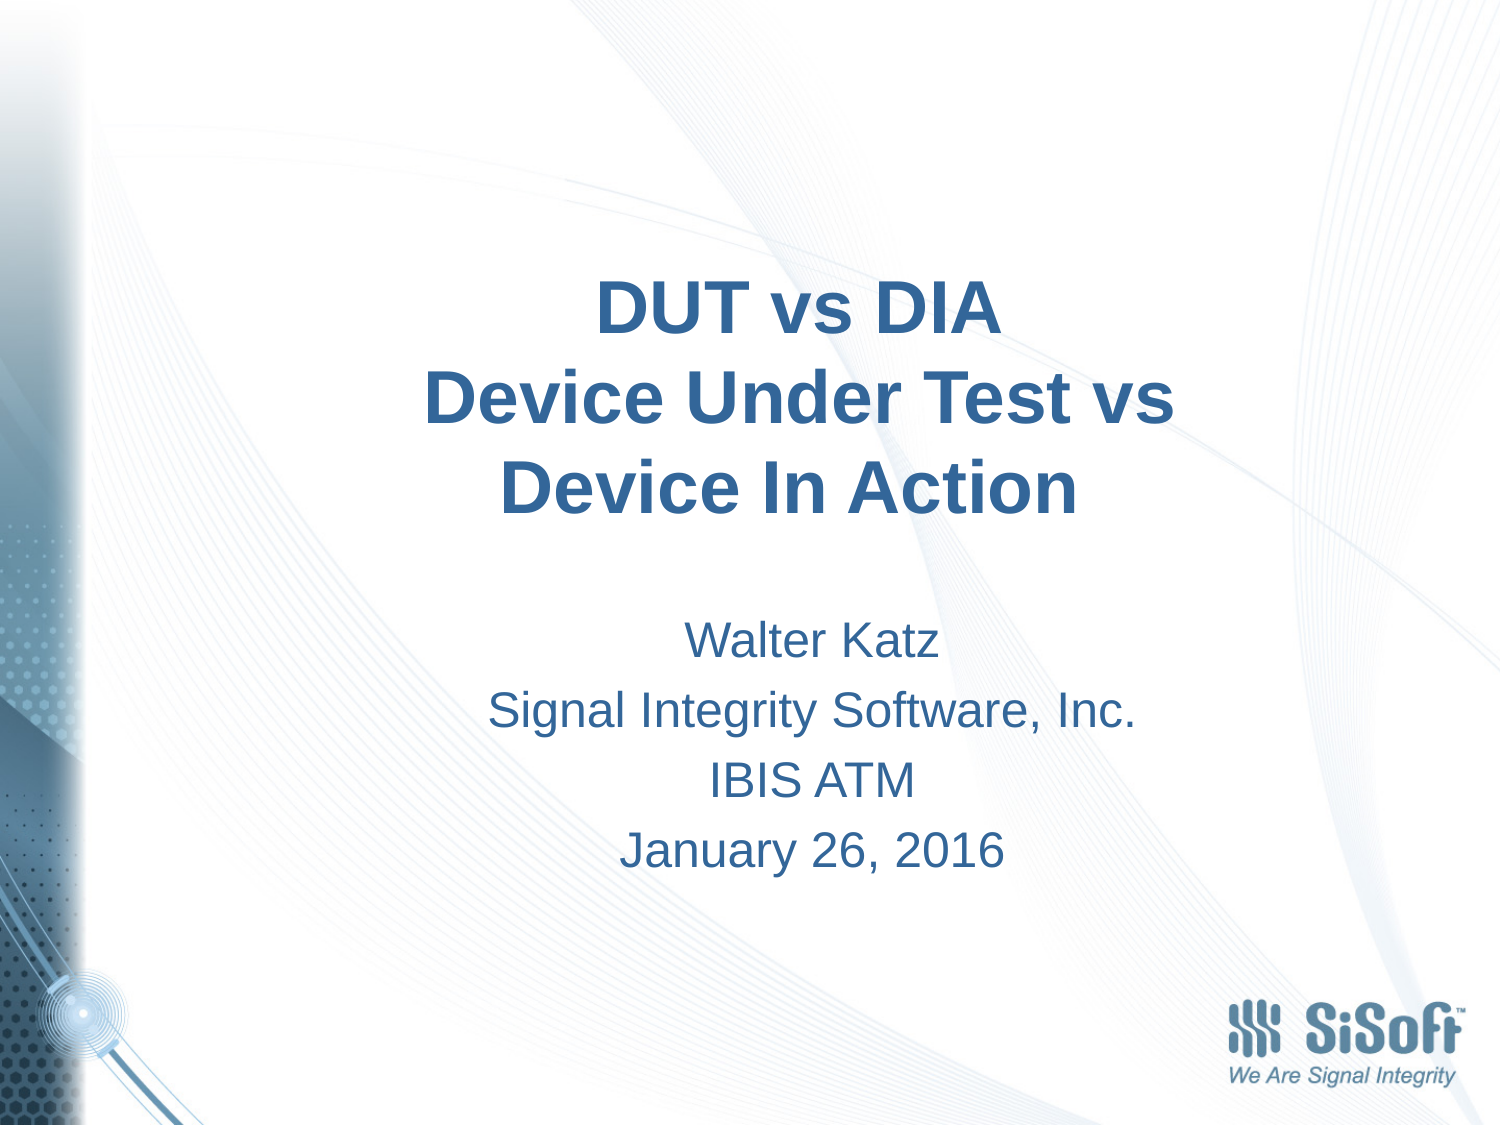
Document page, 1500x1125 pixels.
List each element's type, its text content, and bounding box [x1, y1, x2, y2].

subtitle Walter Katz Signal Integrity Software, Inc. IBIS ATM January 26, 2016 [275, 600, 1350, 975]
title DUT vs DIA Device Under Test vs Device In Action [162, 212, 1438, 575]
picture [0, 0, 1500, 1125]
